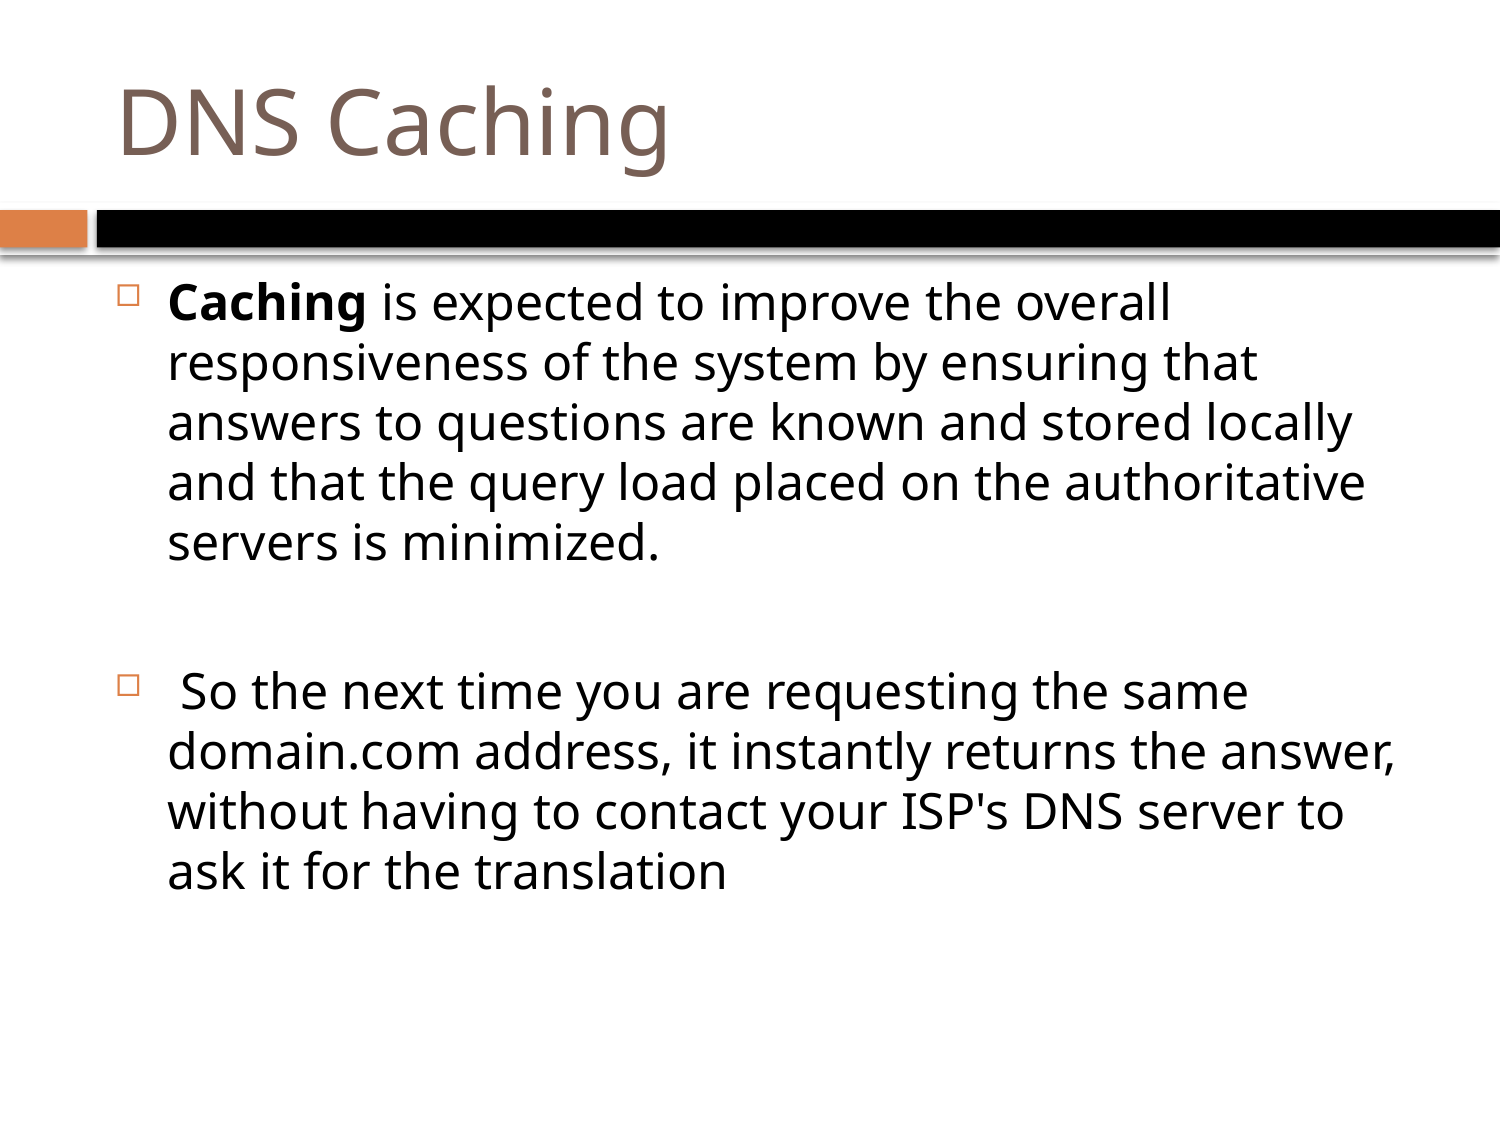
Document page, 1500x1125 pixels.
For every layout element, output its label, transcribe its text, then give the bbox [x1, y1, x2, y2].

list Caching is expected to improve the overall responsiveness of the system by ensuring that answers to questions are known and stored locally and that the query load placed on the authoritative servers is minimized. So the next time you are requesting the same domain.com address, it instantly returns the answer, without having to contact your ISP's DNS server to ask it for the translation [100, 262, 1438, 1000]
title DNS Caching [100, 37, 1438, 200]
